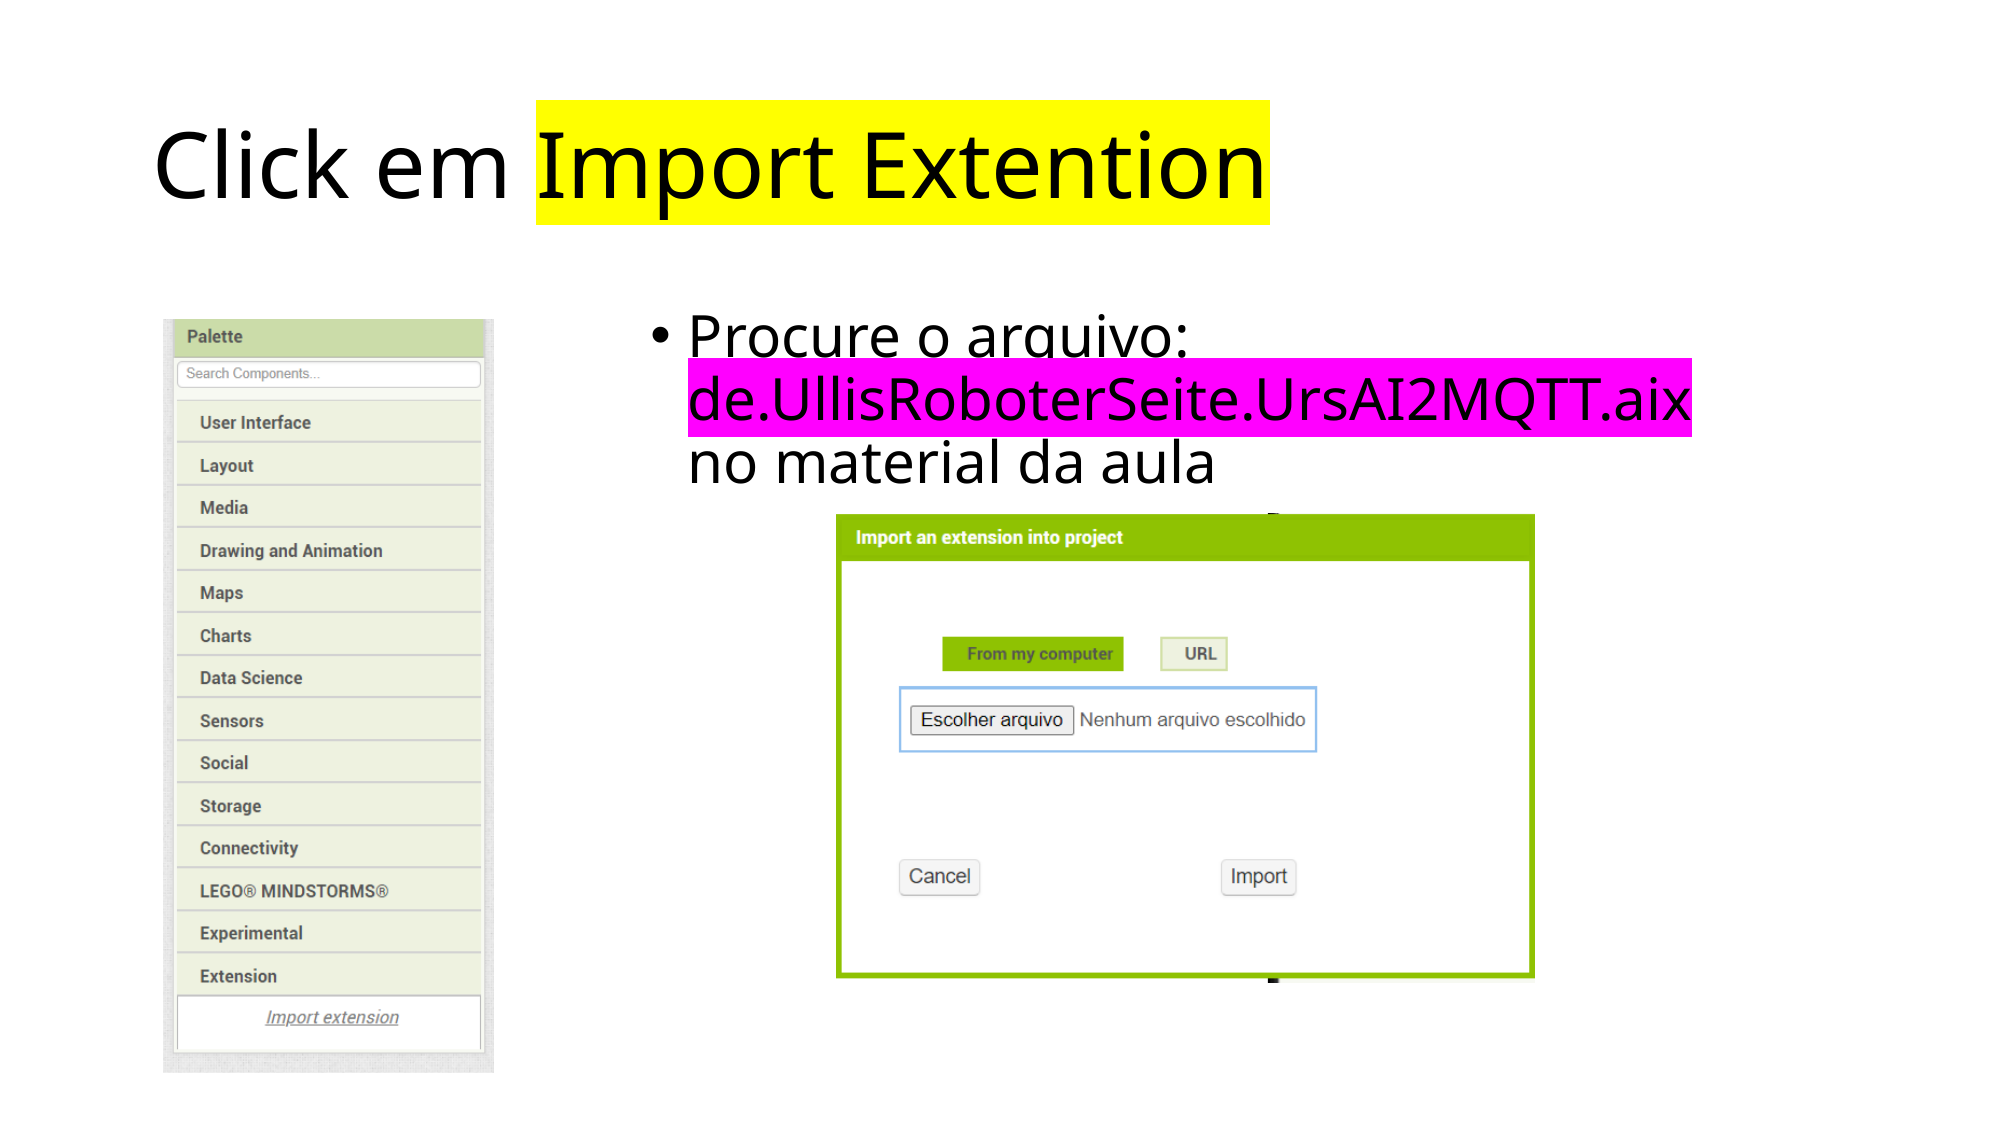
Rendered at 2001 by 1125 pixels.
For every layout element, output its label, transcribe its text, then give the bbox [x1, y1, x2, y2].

title Click em Import Extention [137, 59, 1863, 278]
list Procure o arquivo: de.UllisRoboterSeite.UrsAI2MQTT.aix no material da aula [635, 299, 1863, 1014]
picture [836, 513, 1536, 984]
picture [163, 319, 495, 1073]
